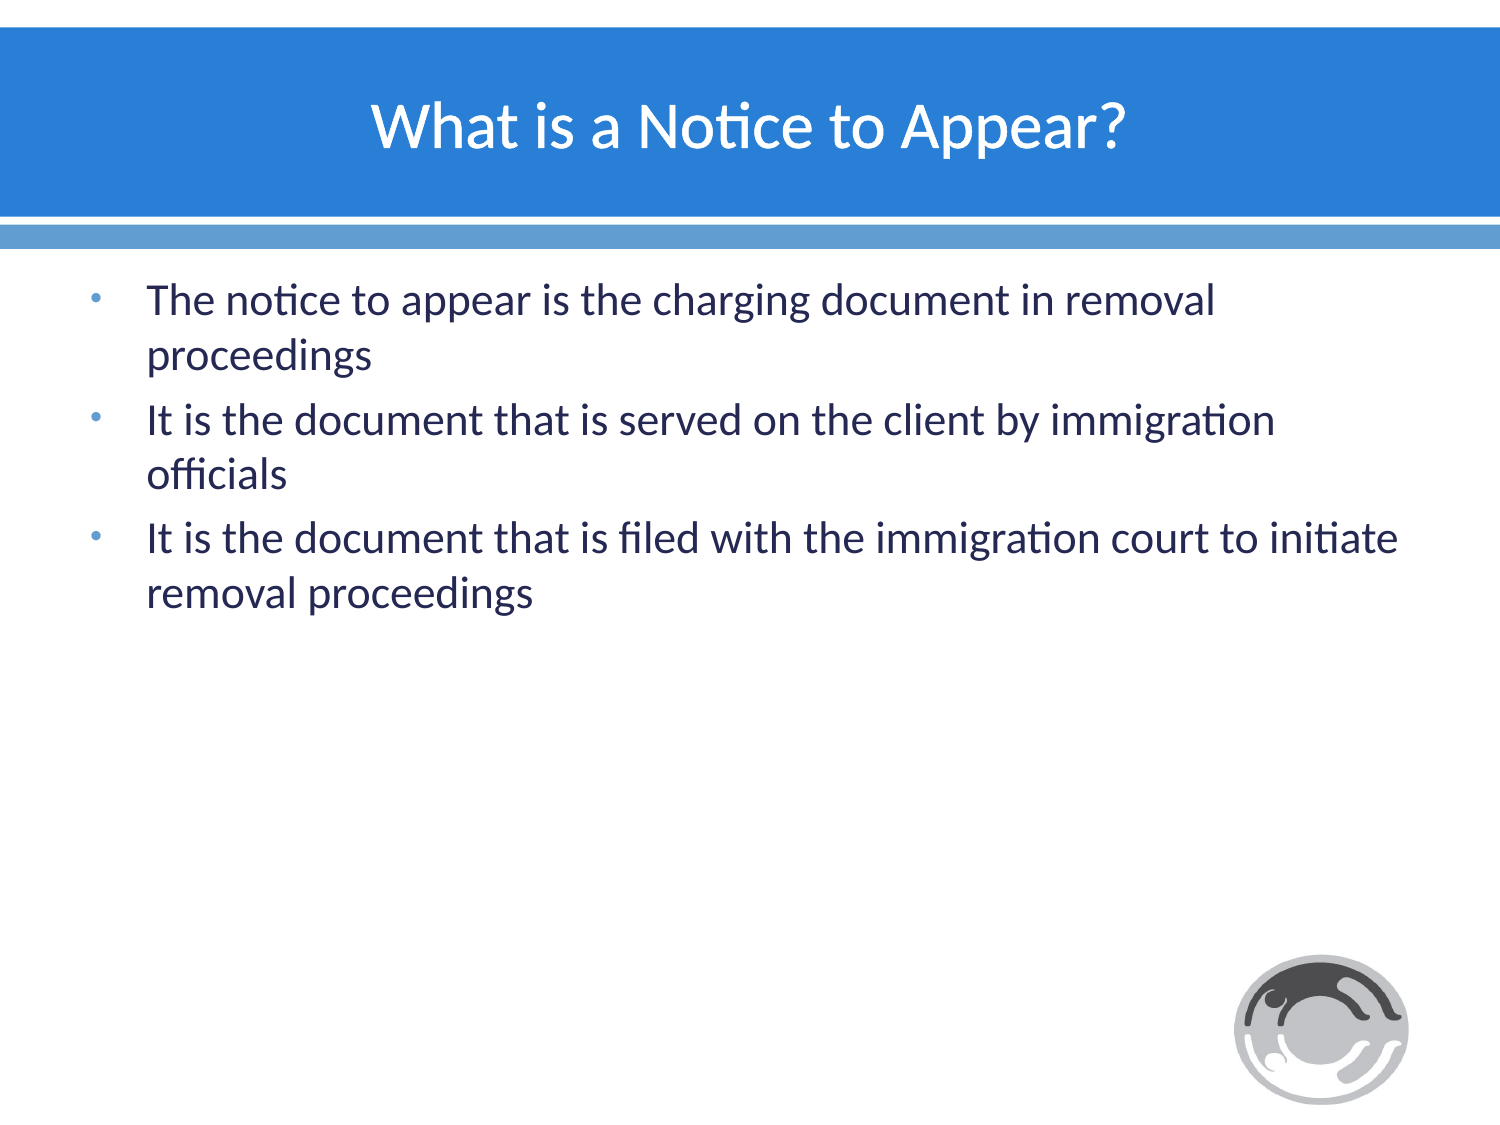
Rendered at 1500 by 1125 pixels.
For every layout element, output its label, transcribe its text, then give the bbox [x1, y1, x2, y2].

title What is a Notice to Appear? [75, 29, 1425, 213]
list The notice to appear is the charging document in removal proceedings It is the document that is served on the client by immigration officials It is the document that is filed with the immigration court to initiate removal proceedings [75, 262, 1425, 1005]
picture [1234, 1005, 1424, 1125]
